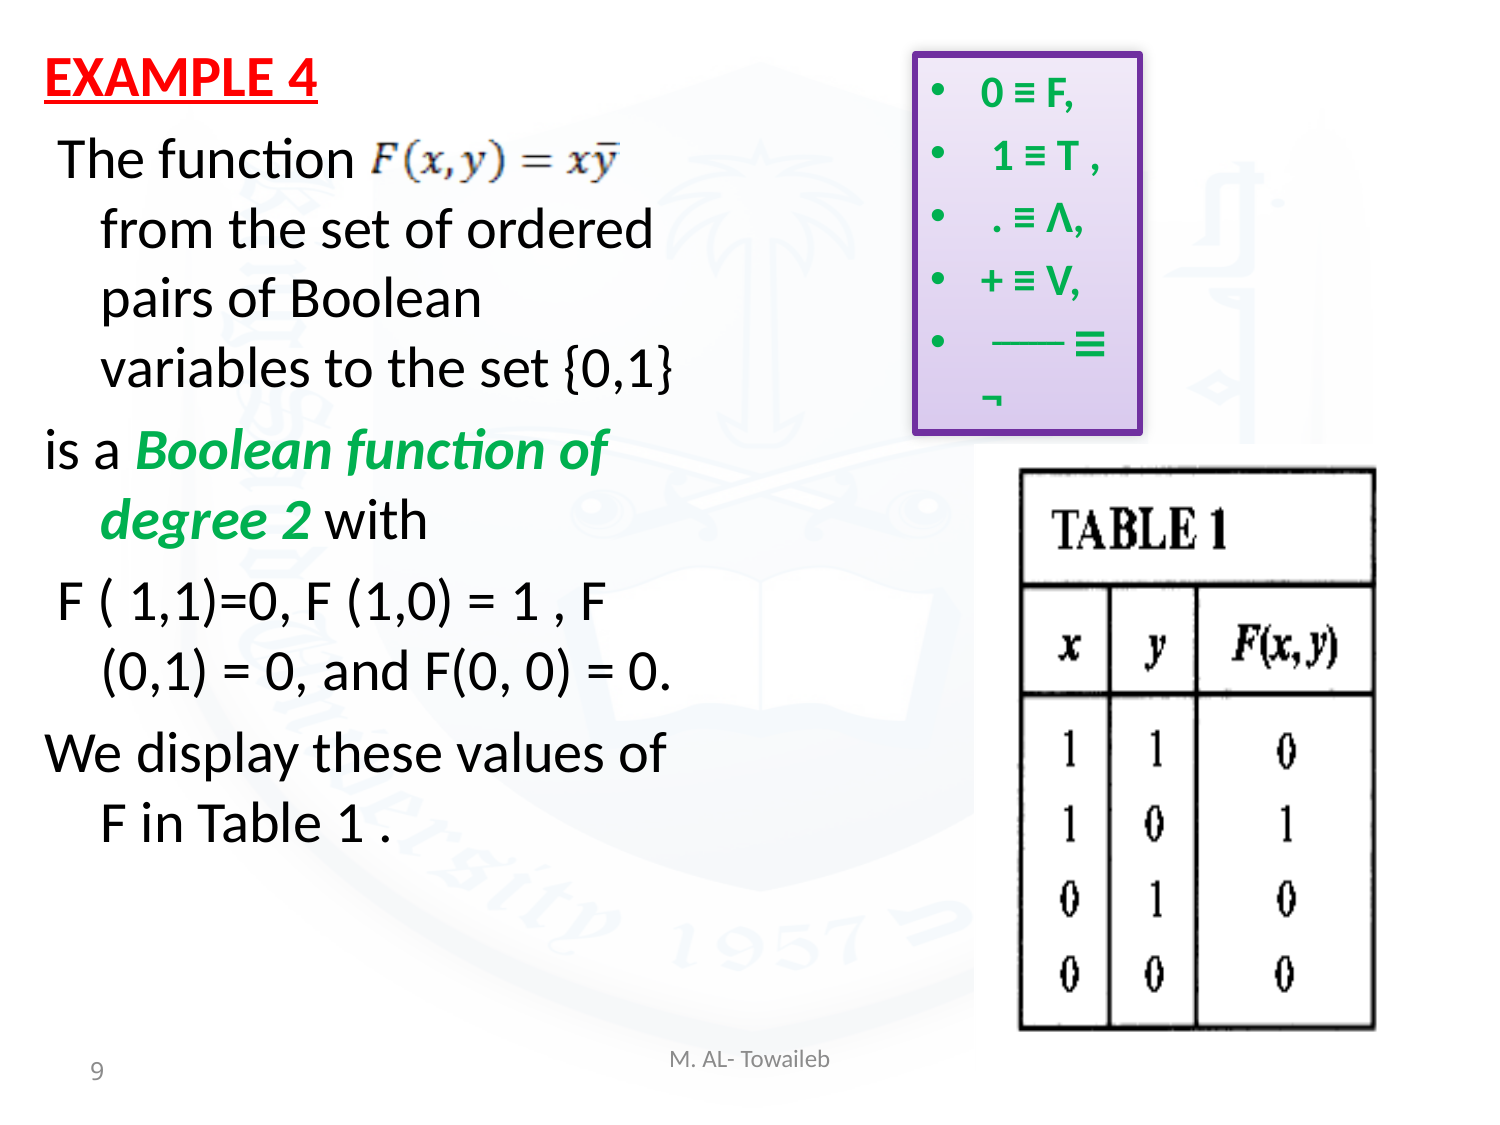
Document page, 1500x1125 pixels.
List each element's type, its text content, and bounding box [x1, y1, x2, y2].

text_box [0, 0, 1500, 75]
footer M. AL- Towaileb [512, 1042, 988, 1103]
picture [371, 136, 621, 200]
picture [974, 444, 1414, 1071]
slide_number 9 [75, 1042, 425, 1103]
text_box 0 ≡ F, 1 ≡ T , . ≡ Λ, + ≡ V, ــــــــ ≡ ¬ [915, 54, 1140, 433]
list EXAMPLE 4 The function from the set of ordered pairs of Boolean variables to the set {0,1} is a Boolean function of degree 2 with F ( 1,1)=0, F (1,0) = 1 , F (0,1) = 0, and F(0, 0) = 0. We display these values of F in Table 1 . [29, 75, 692, 106]
list EXAMPLE 4 The function from the set of ordered pairs of Boolean variables to the set {0,1} is a Boolean function of degree 2 with F ( 1,1)=0, F (1,0) = 1 , F (0,1) = 0, and F(0, 0) = 0. We display these values of F in Table 1 . [29, 107, 692, 1071]
